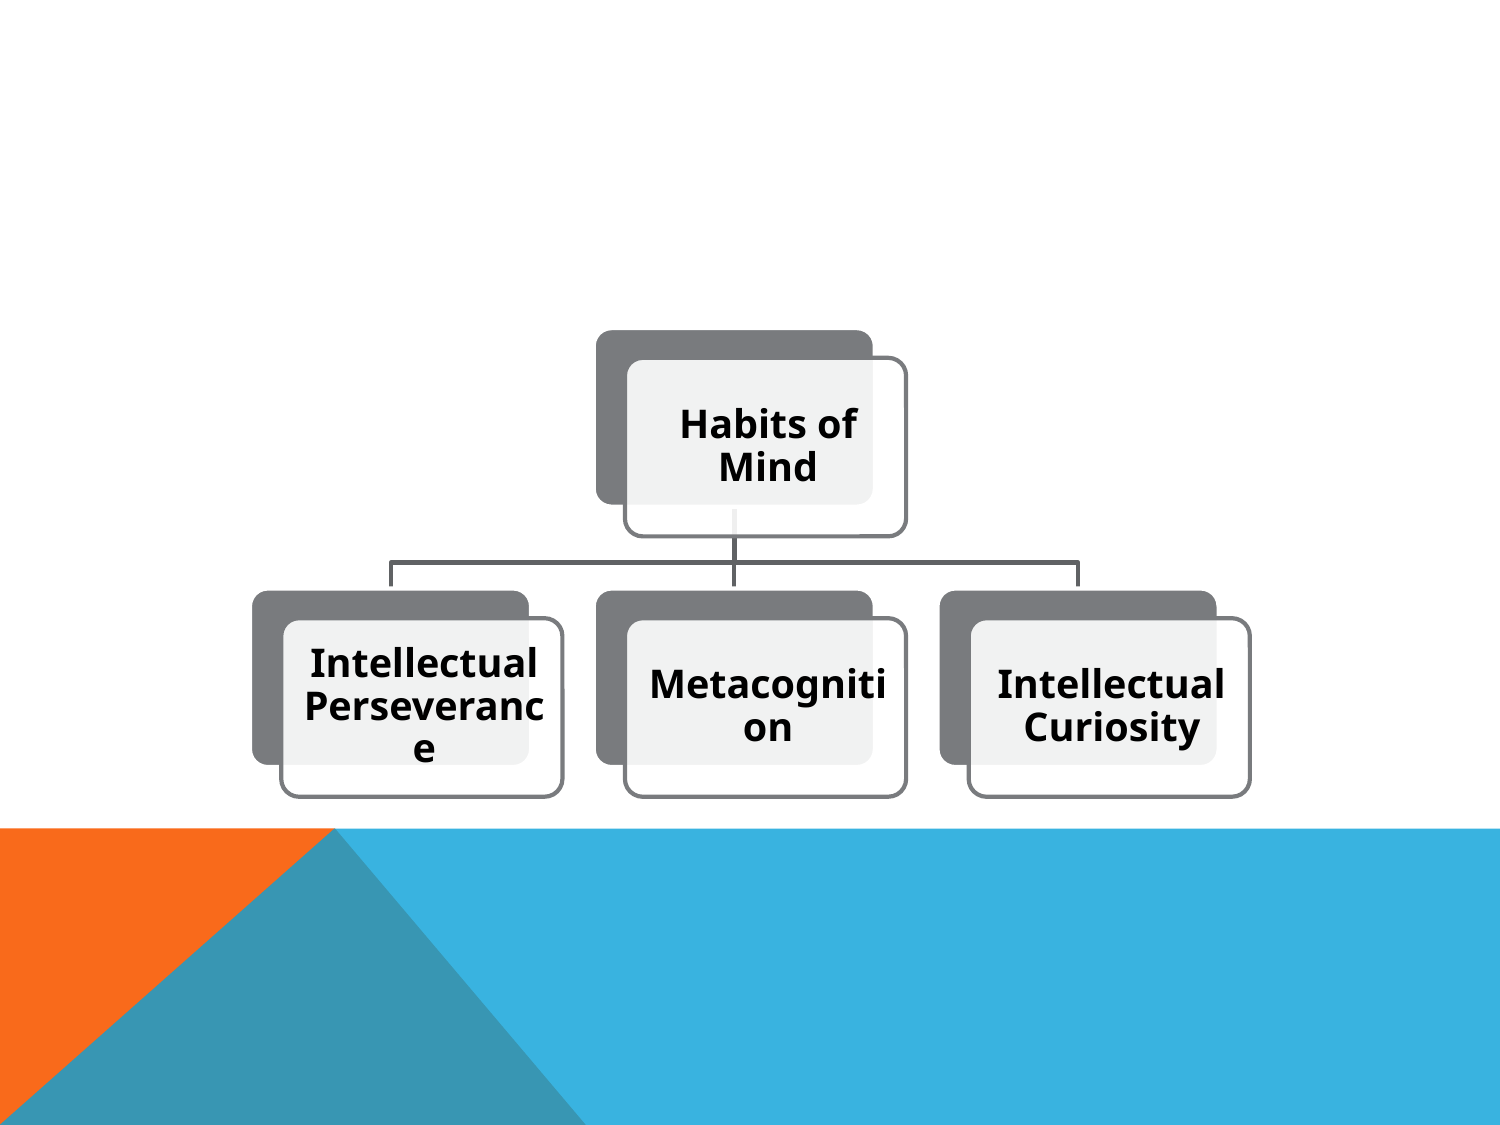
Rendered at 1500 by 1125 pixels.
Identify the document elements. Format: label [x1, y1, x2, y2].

text_box [249, 228, 1251, 897]
